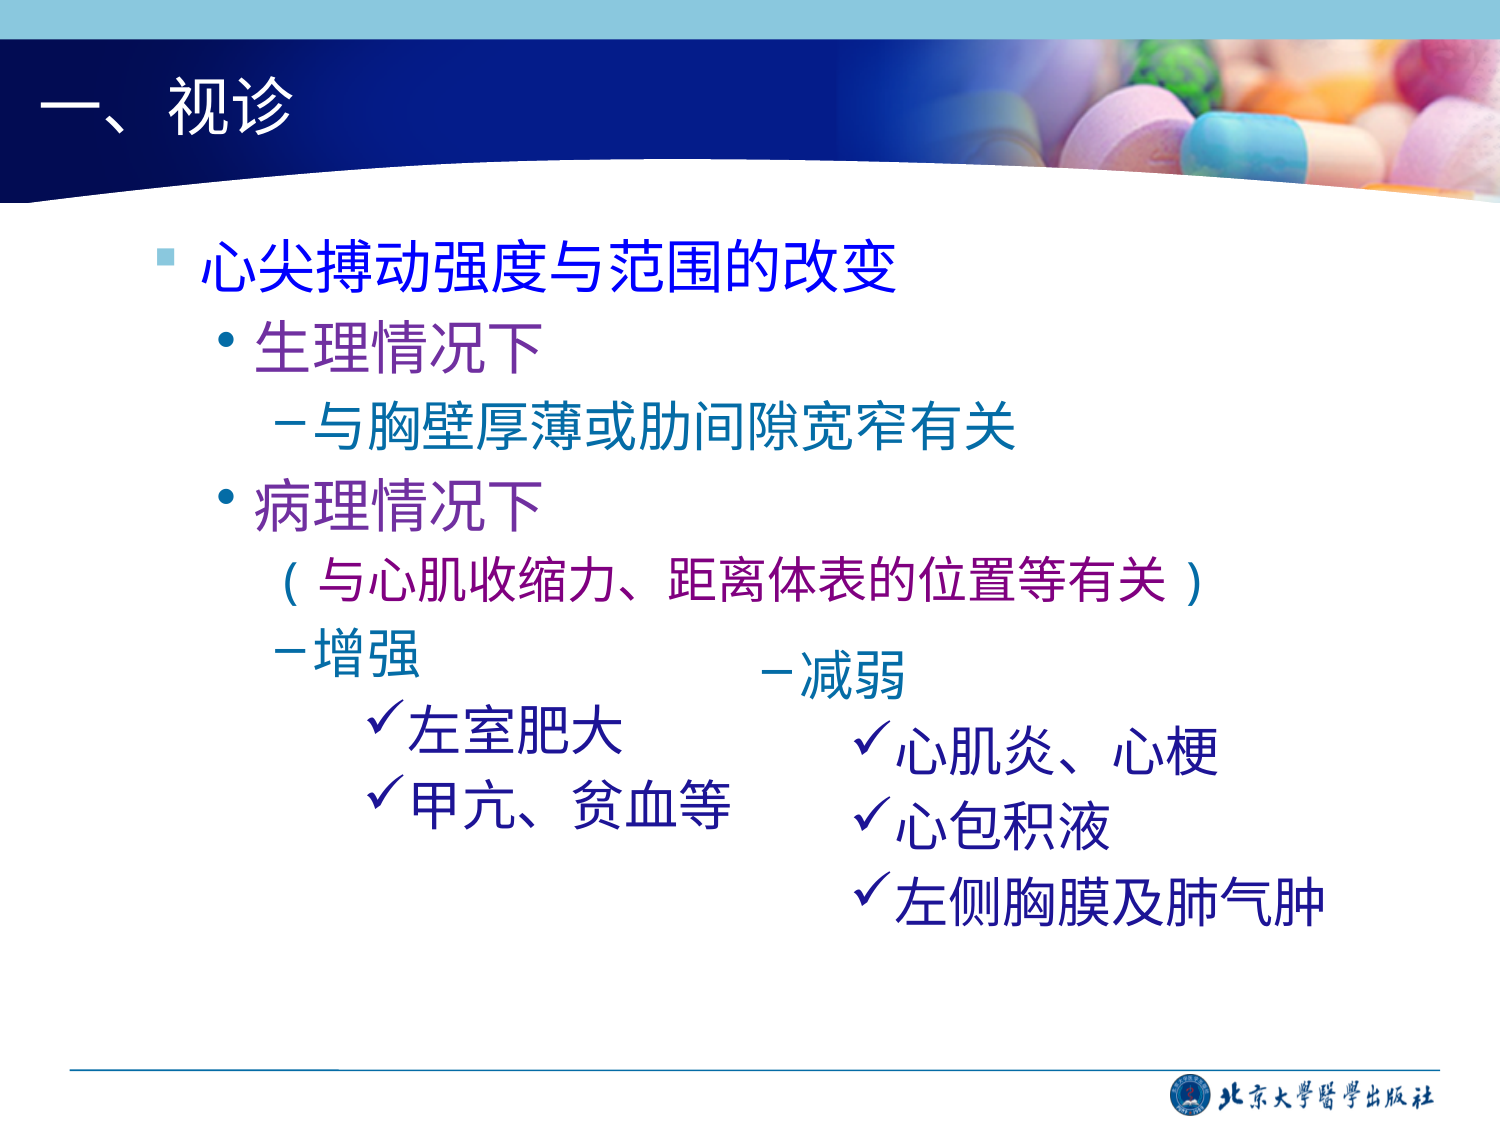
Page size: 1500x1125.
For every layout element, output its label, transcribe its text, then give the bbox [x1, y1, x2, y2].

picture [1170, 1074, 1436, 1118]
list 减弱 心肌炎、心梗 心包积液 左侧胸膜及肺气肿 [548, 633, 1459, 1015]
list 心尖搏动强度与范围的改变 生理情况下 与胸壁厚薄或肋间隙宽窄有关 病理情况下 (与心肌收缩力、距离体表的位置等有关) 增强 左室肥大 甲亢、贫血等 [62, 222, 1438, 1007]
title 一、视诊 [23, 58, 1349, 152]
picture [0, 40, 1500, 203]
